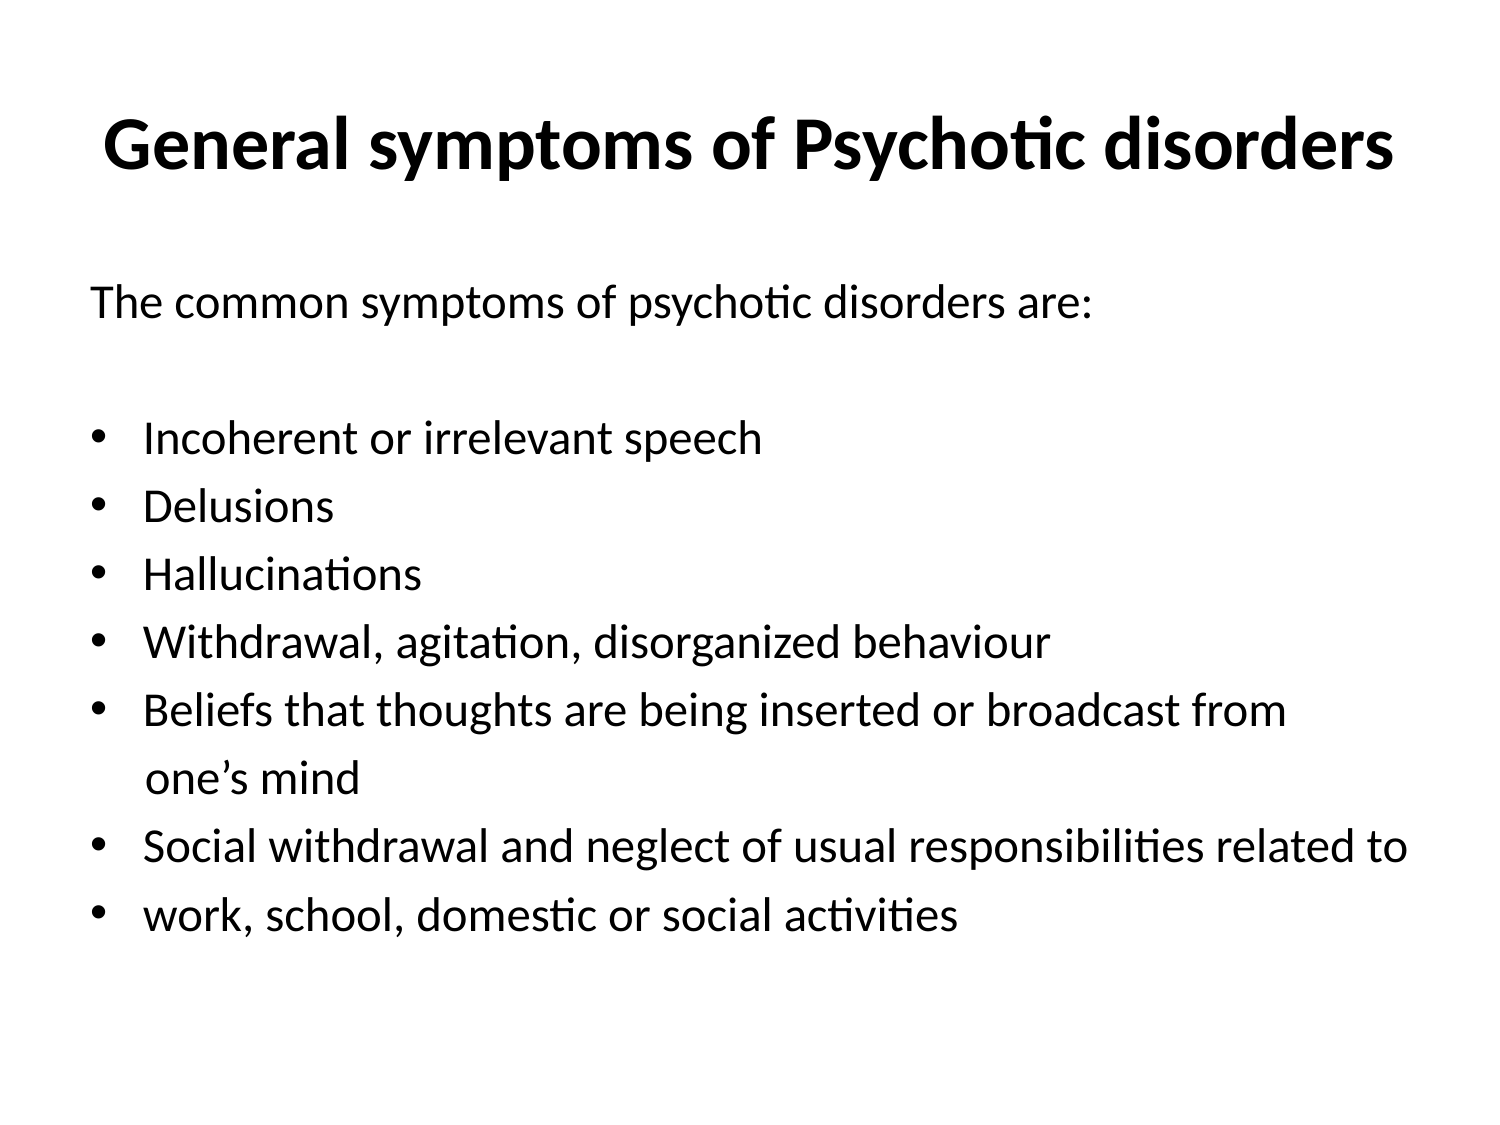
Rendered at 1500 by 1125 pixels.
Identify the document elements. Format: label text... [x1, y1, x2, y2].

list The common symptoms of psychotic disorders are: Incoherent or irrelevant speech Delusions Hallucinations Withdrawal, agitation, disorganized behaviour Beliefs that thoughts are being inserted or broadcast from one’s mind Social withdrawal and neglect of usual responsibilities related to work, school, domestic or social activities [75, 262, 1425, 1005]
title General symptoms of Psychotic disorders [75, 45, 1425, 233]
